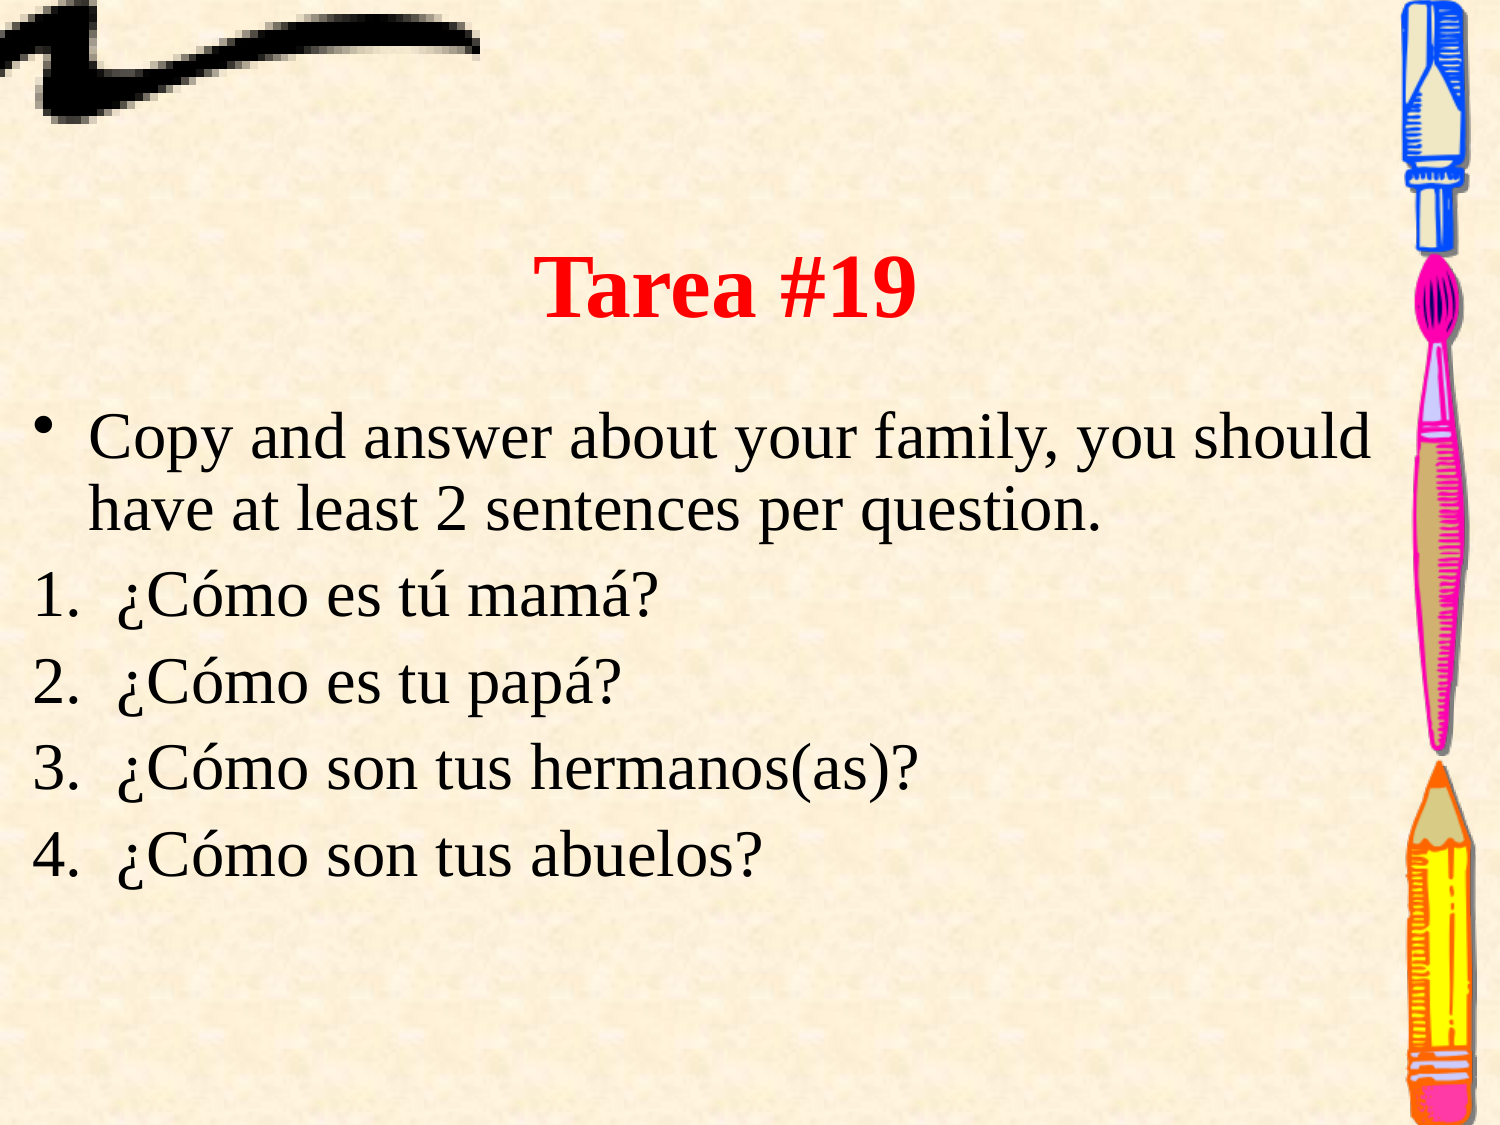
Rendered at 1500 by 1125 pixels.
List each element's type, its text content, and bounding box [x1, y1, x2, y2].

text_box Tarea #19 [99, 218, 1375, 344]
picture [0, 0, 1500, 1125]
list Copy and answer about your family, you should have at least 2 sentences per question. ¿Cómo es tú mamá? ¿Cómo es tu papá? ¿Cómo son tus hermanos(as)? ¿Cómo son tus abuelos? [24, 211, 1388, 1013]
